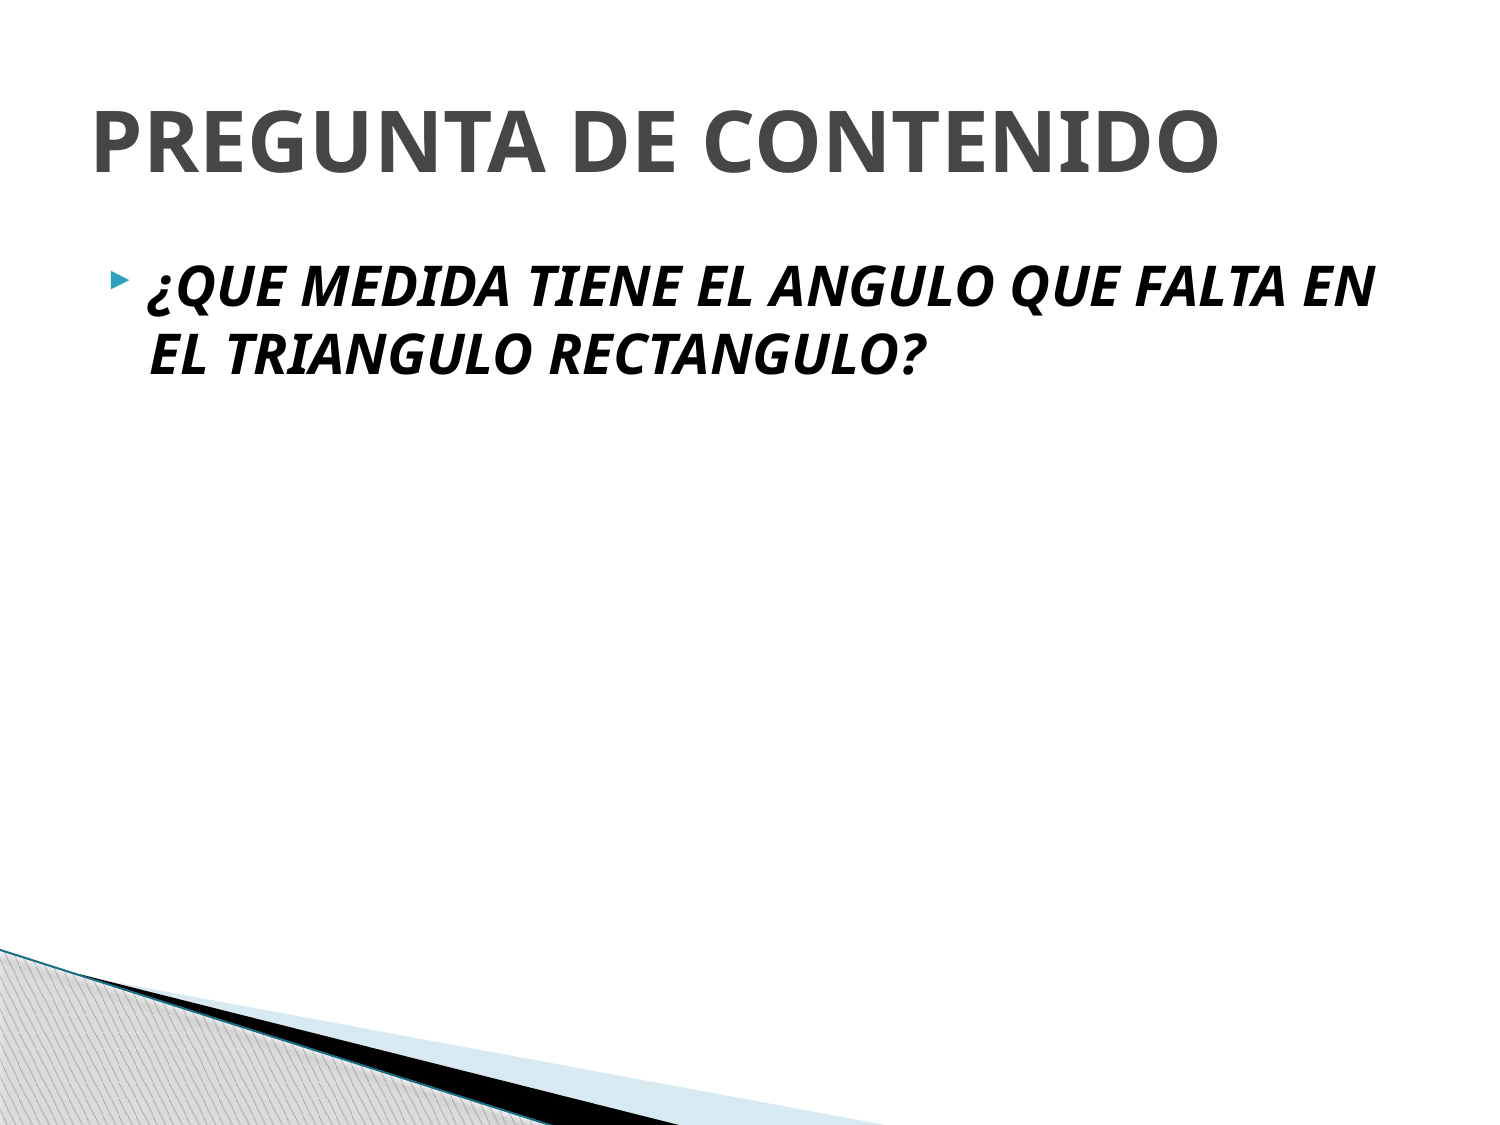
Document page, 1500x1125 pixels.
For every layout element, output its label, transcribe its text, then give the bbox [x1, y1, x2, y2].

title PREGUNTA DE CONTENIDO [75, 45, 1425, 233]
list ¿QUE MEDIDA TIENE EL ANGULO QUE FALTA EN EL TRIANGULO RECTANGULO? [75, 243, 1425, 986]
